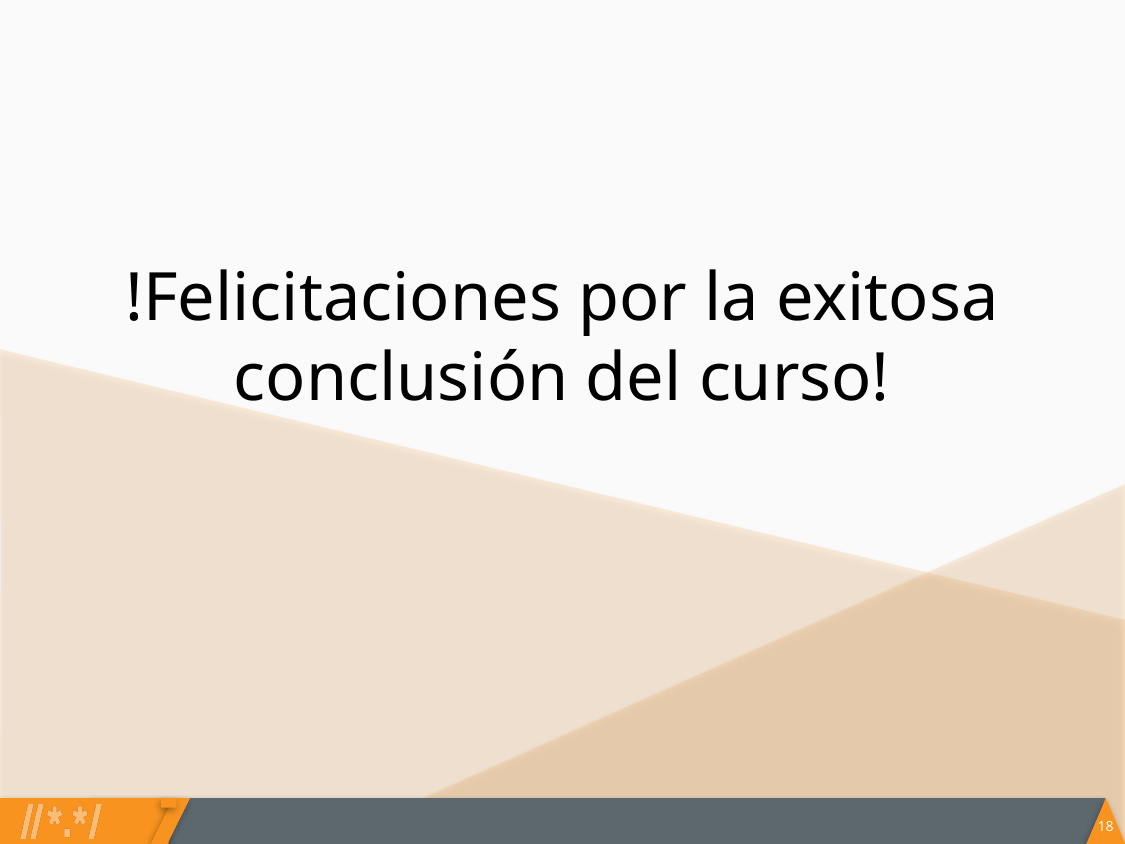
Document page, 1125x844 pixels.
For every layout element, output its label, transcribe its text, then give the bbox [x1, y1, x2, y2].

title !Felicitaciones por la exitosa conclusión del curso! [43, 246, 1082, 353]
